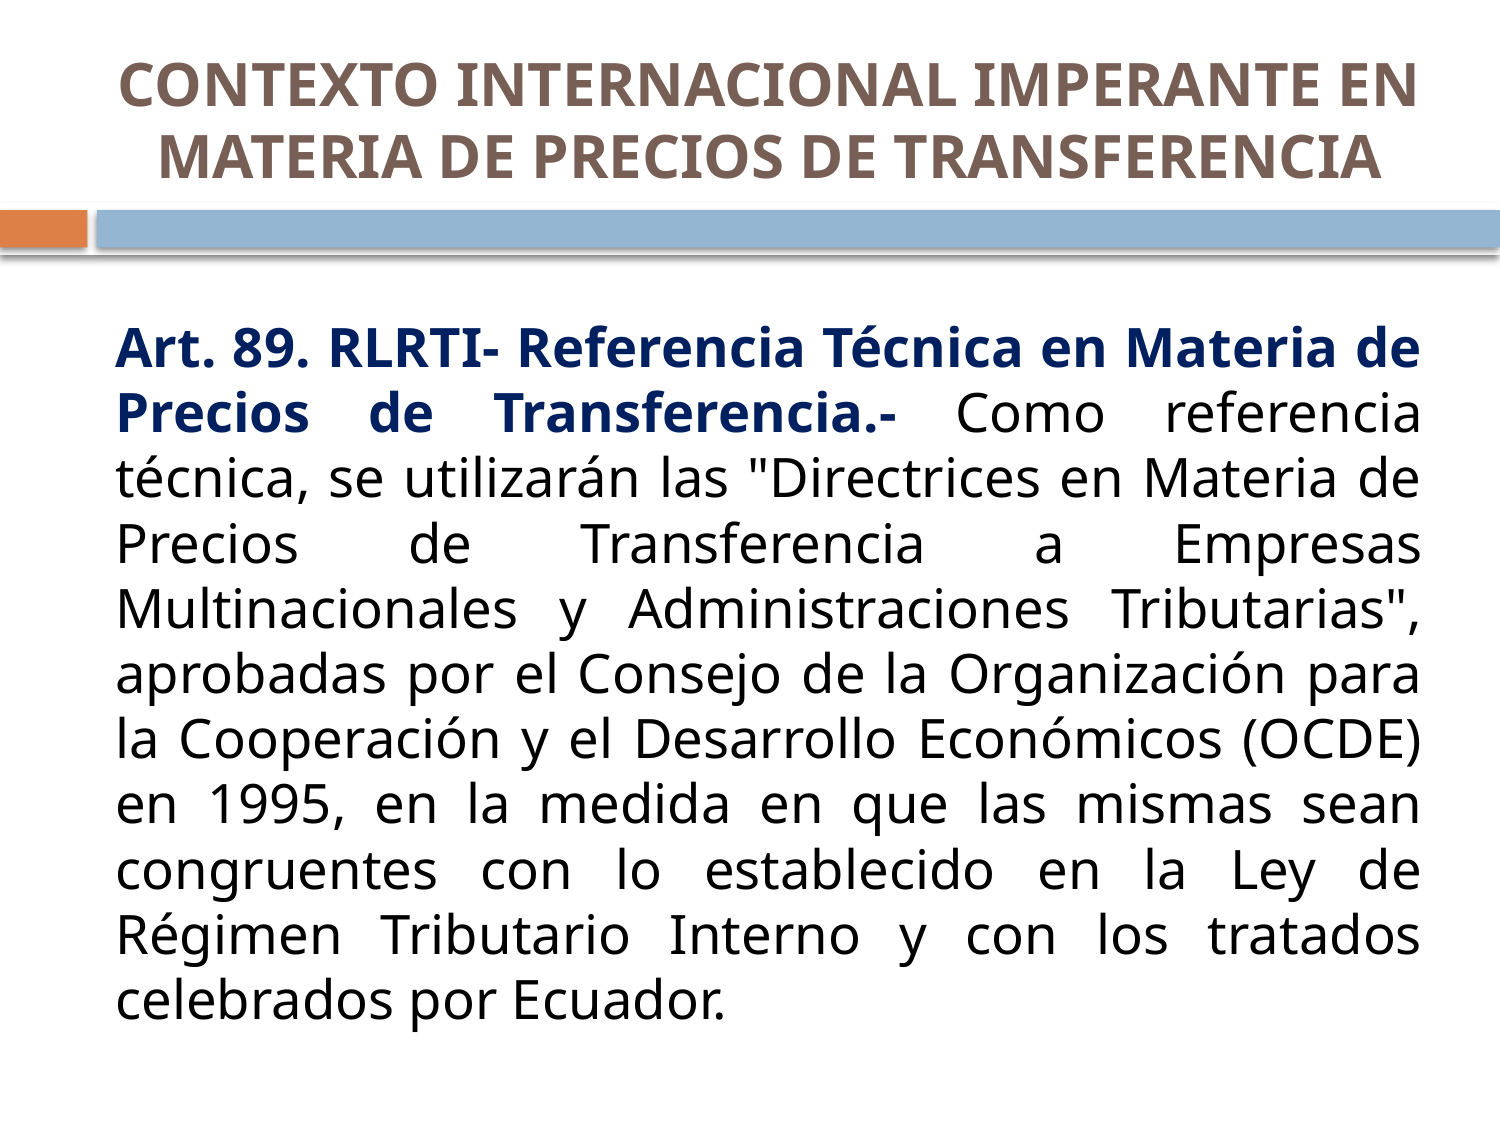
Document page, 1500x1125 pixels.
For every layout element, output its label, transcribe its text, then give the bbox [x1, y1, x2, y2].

title CONTEXTO INTERNACIONAL IMPERANTE EN MATERIA DE PRECIOS DE TRANSFERENCIA [100, 37, 1438, 200]
list Art. 89. RLRTI- Referencia Técnica en Materia de Precios de Transferencia.- Como referencia técnica, se utilizarán las "Directrices en Materia de Precios de Transferencia a Empresas Multinacionales y Administraciones Tributarias", aprobadas por el Consejo de la Organización para la Cooperación y el Desarrollo Económicos (OCDE) en 1995, en la medida en que las mismas sean congruentes con lo establecido en la Ley de Régimen Tributario Interno y con los tratados celebrados por Ecuador. [100, 305, 1438, 1043]
